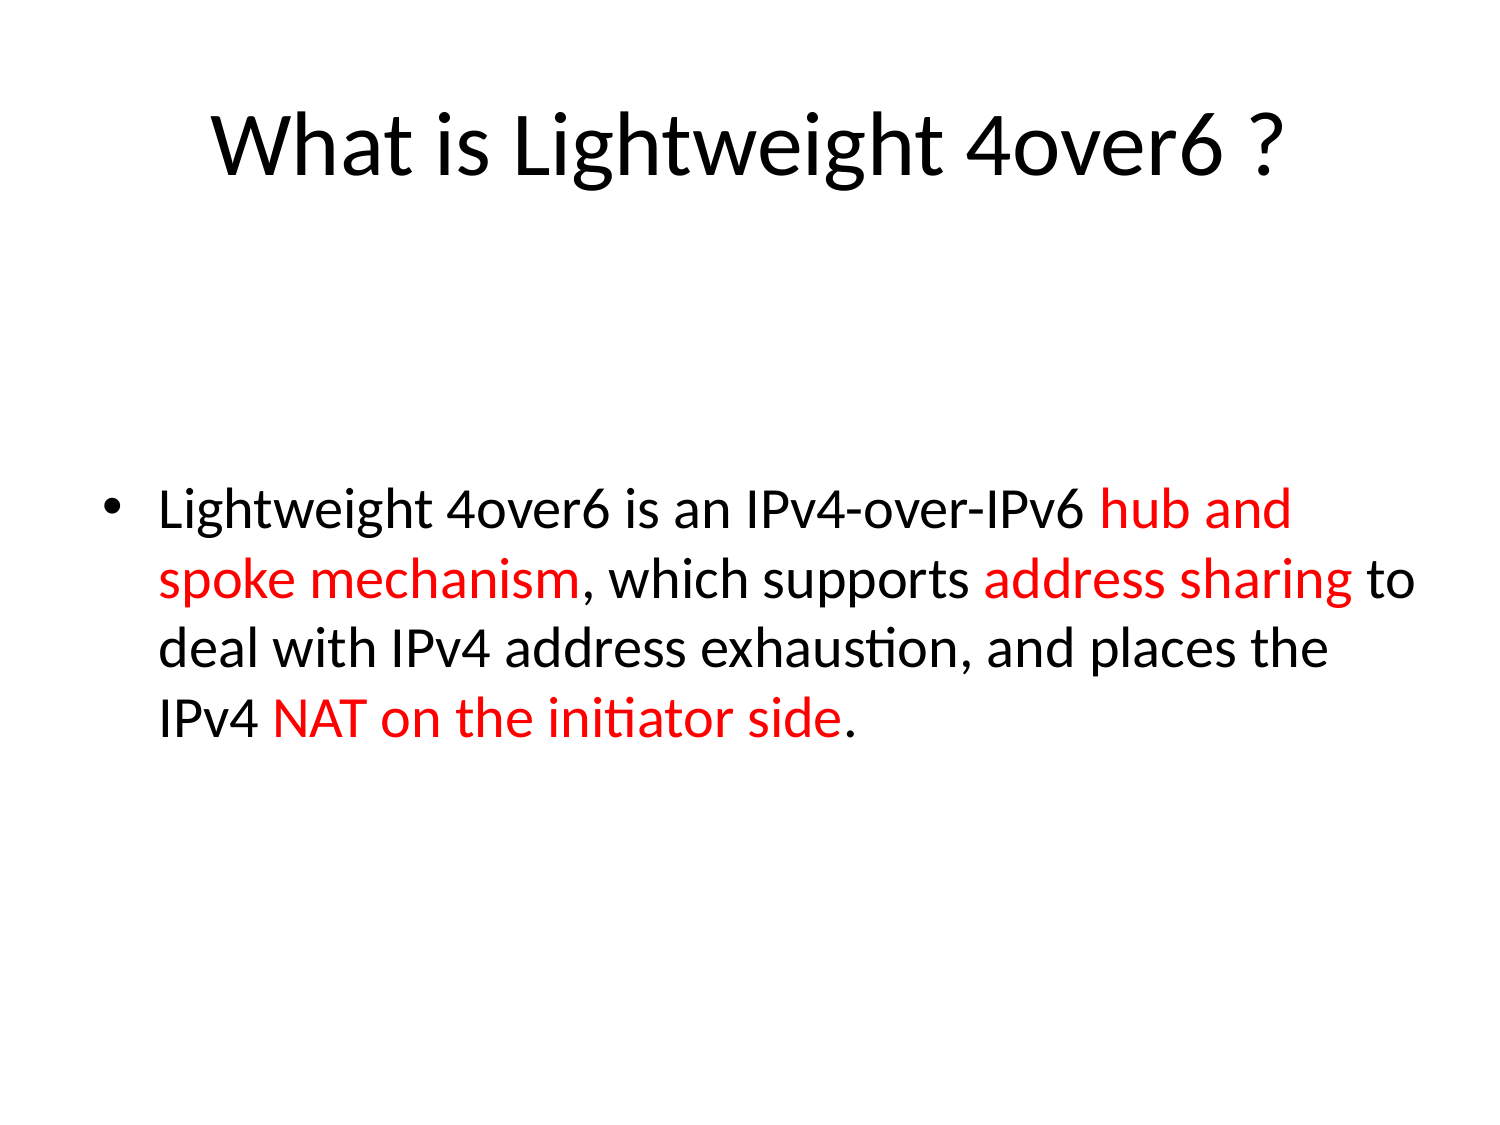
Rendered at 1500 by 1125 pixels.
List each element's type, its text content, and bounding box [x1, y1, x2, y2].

title What is Lightweight 4over6 ? [75, 45, 1425, 233]
list Lightweight 4over6 is an IPv4-over-IPv6 hub and spoke mechanism, which supports address sharing to deal with IPv4 address exhaustion, and places the IPv4 NAT on the initiator side. [87, 462, 1438, 1075]
